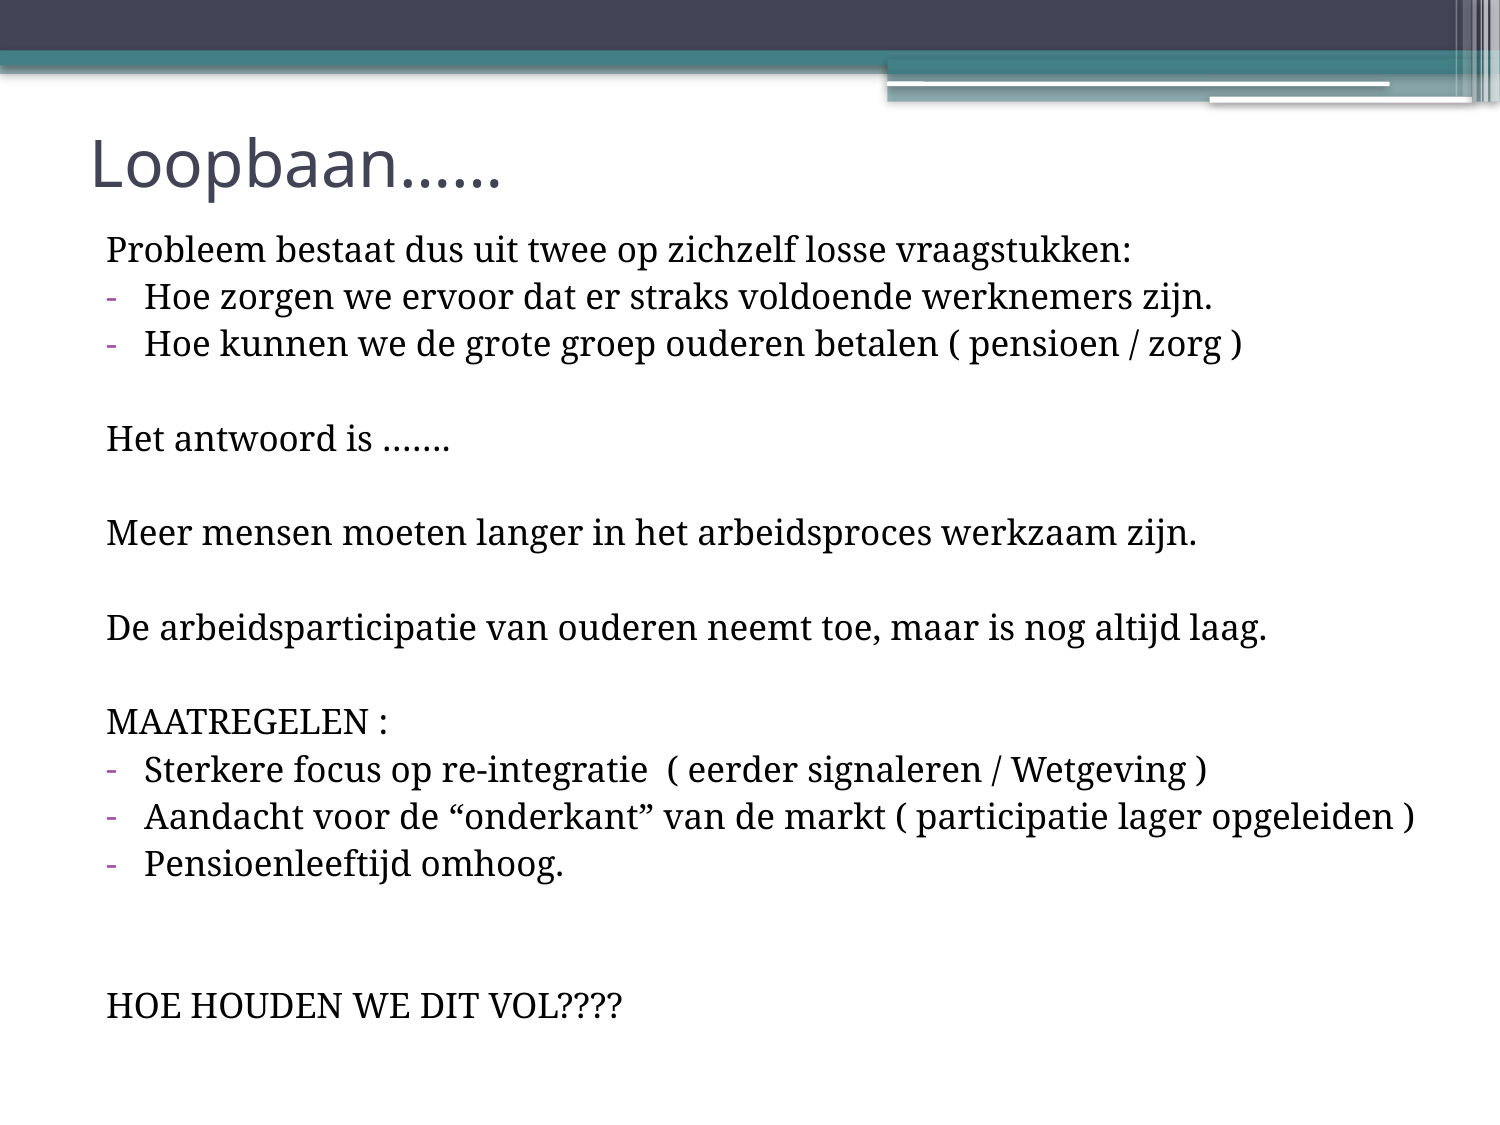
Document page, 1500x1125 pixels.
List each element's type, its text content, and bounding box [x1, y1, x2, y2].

list Probleem bestaat dus uit twee op zichzelf losse vraagstukken: Hoe zorgen we ervoor dat er straks voldoende werknemers zijn. Hoe kunnen we de grote groep ouderen betalen ( pensioen / zorg ) Het antwoord is ……. Meer mensen moeten langer in het arbeidsproces werkzaam zijn. De arbeidsparticipatie van ouderen neemt toe, maar is nog altijd laag. MAATREGELEN : Sterkere focus op re-integratie ( eerder signaleren / Wetgeving ) Aandacht voor de “onderkant” van de markt ( participatie lager opgeleiden ) Pensioenleeftijd omhoog. HOE HOUDEN WE DIT VOL???? [75, 219, 1447, 1079]
title Loopbaan…… [75, 113, 1425, 209]
